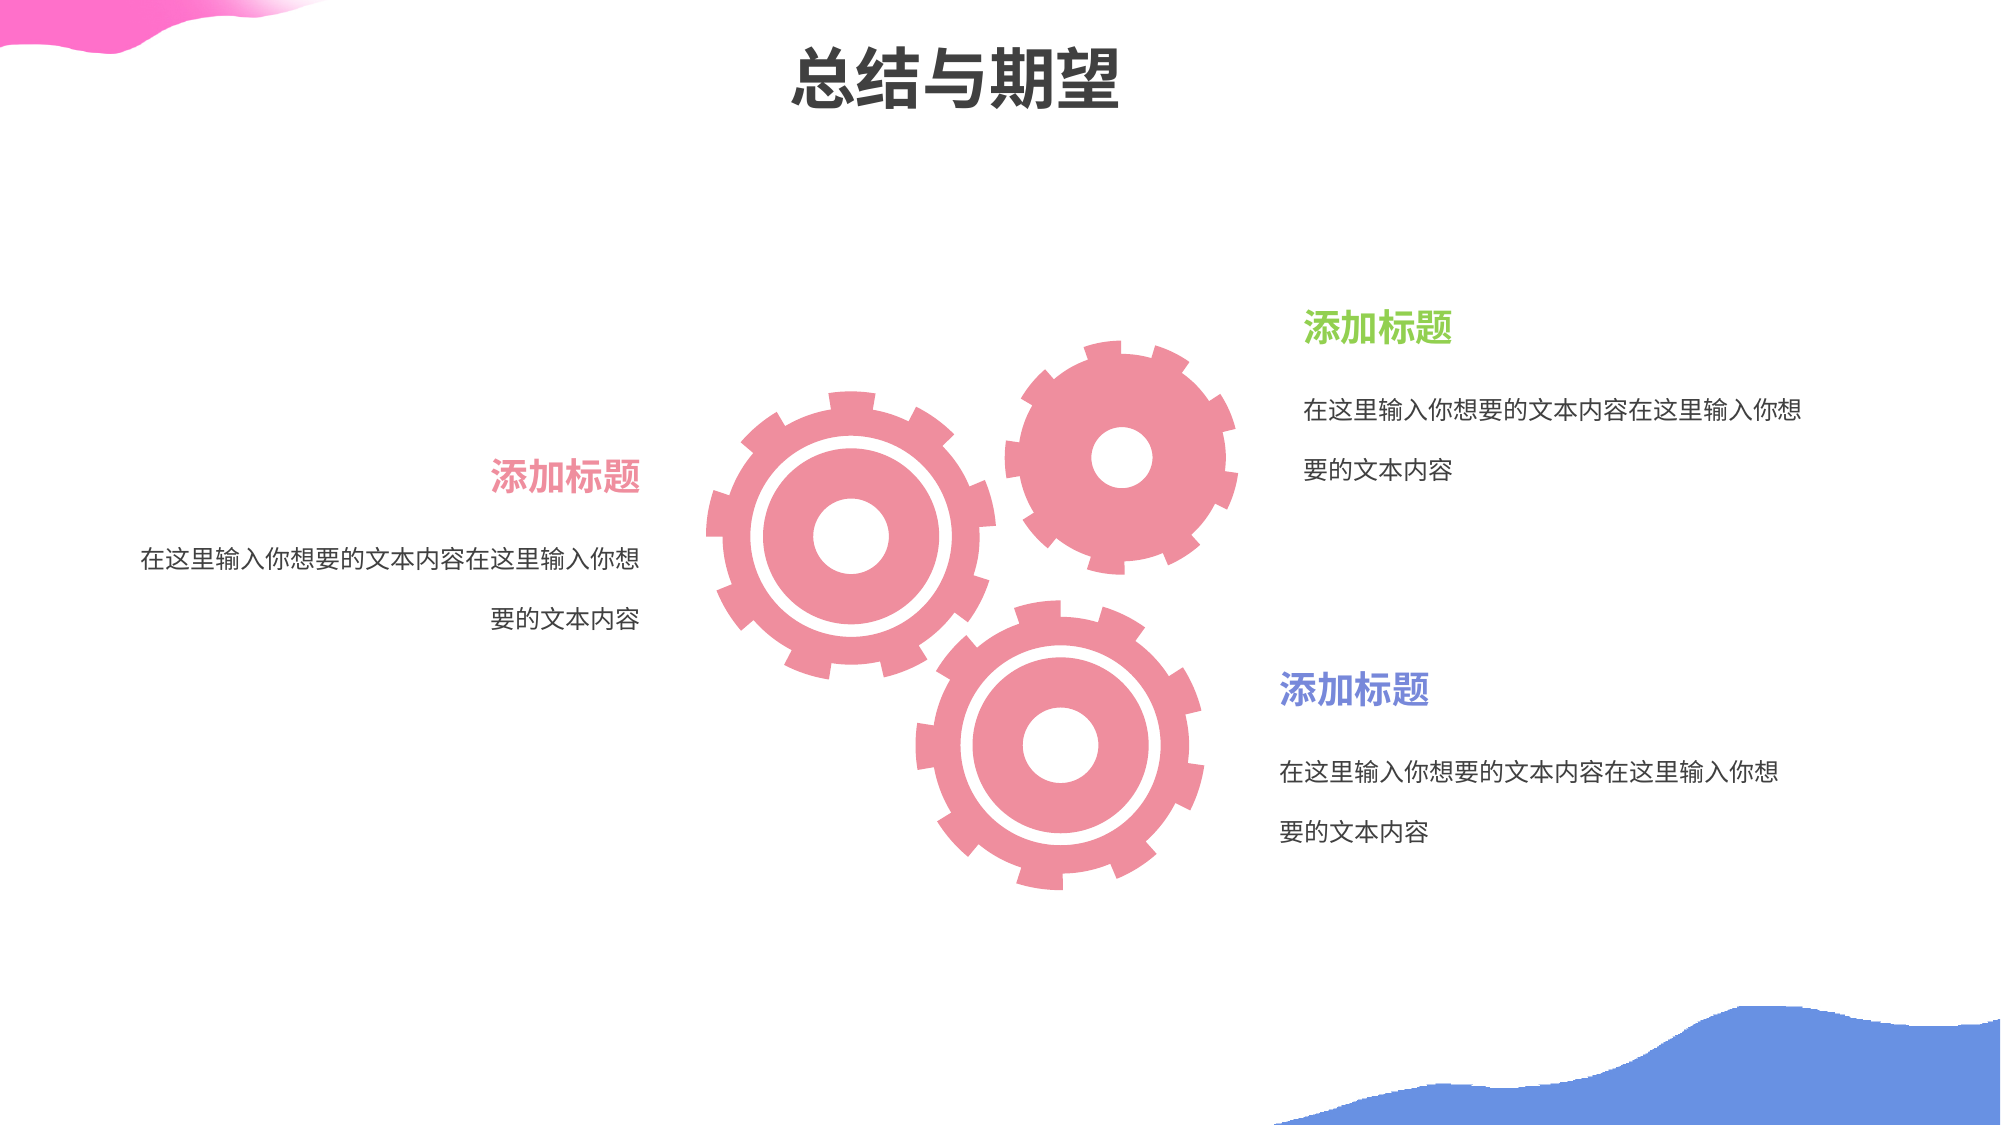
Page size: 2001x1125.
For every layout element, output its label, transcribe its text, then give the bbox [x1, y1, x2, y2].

text_box 在这里输入你想要的文本内容在这里输入你想要的文本内容 [1264, 718, 1797, 854]
text_box 在这里输入你想要的文本内容在这里输入你想要的文本内容 [123, 506, 656, 642]
text_box 总结与期望 [774, 29, 1232, 125]
text_box 添加标题 [1288, 296, 1481, 357]
text_box [706, 391, 996, 680]
text_box 添加标题 [378, 445, 656, 506]
text_box [1004, 340, 1239, 575]
text_box [915, 600, 1205, 891]
text_box 添加标题 [1264, 658, 1457, 718]
text_box 在这里输入你想要的文本内容在这里输入你想要的文本内容 [1288, 357, 1821, 492]
picture [0, 0, 2001, 1125]
